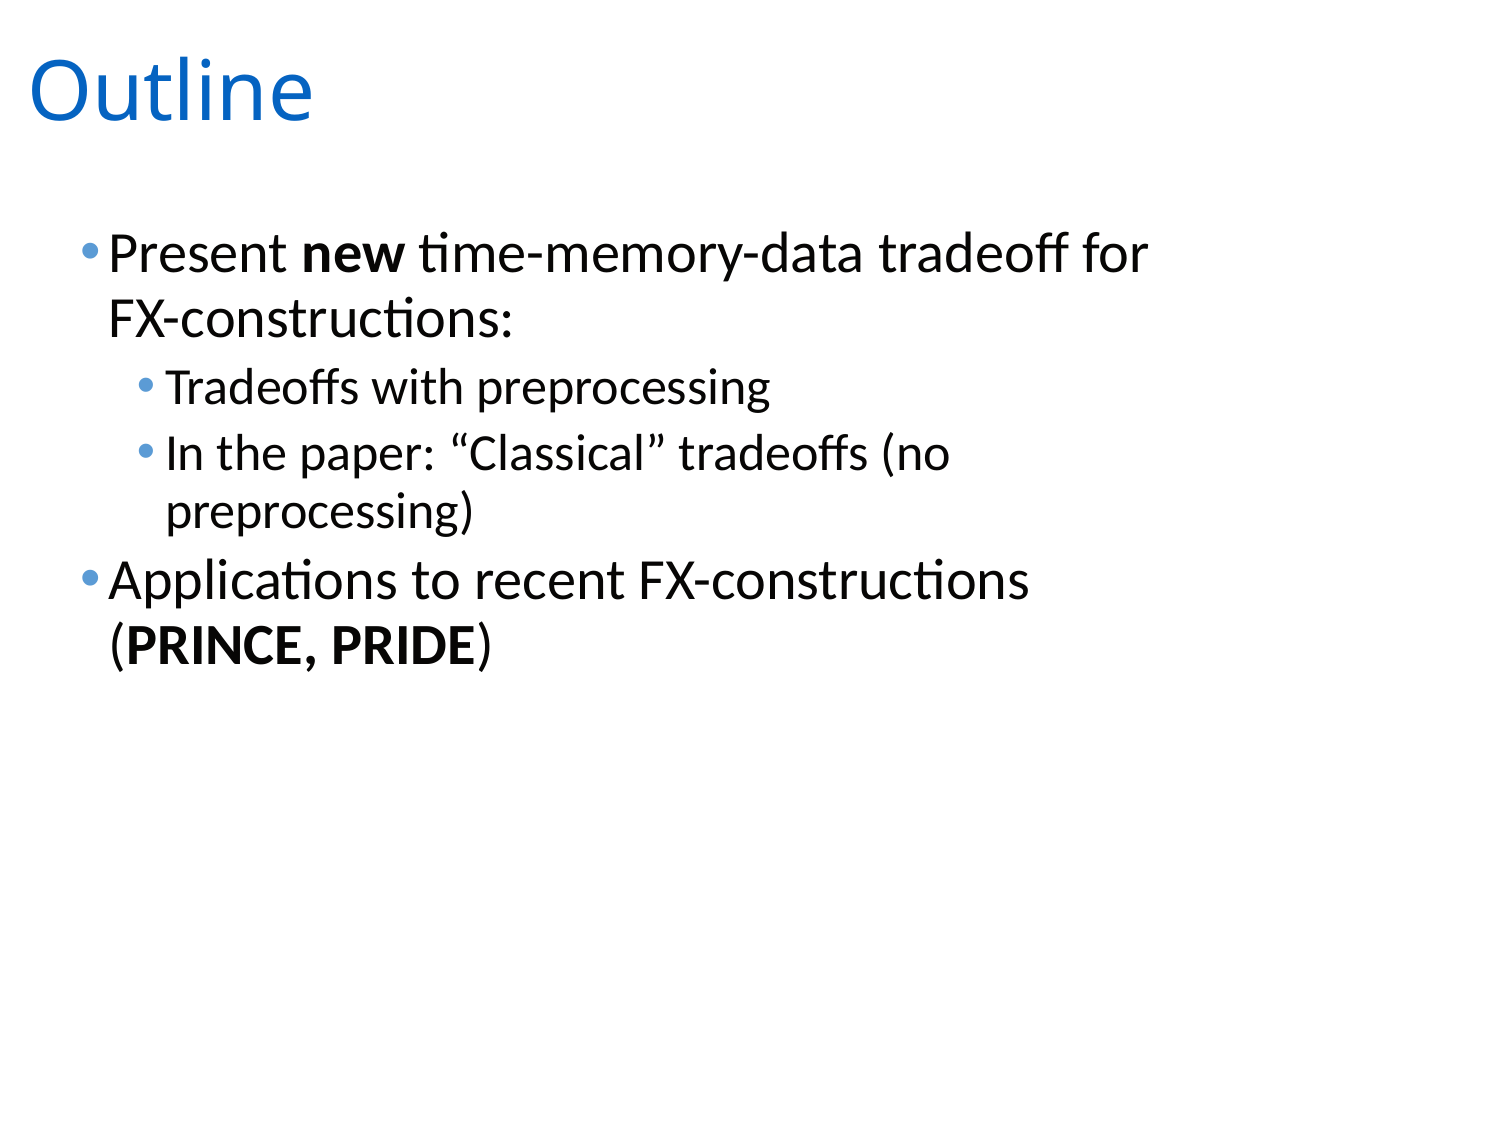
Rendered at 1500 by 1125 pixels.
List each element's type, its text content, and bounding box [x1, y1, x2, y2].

text_box Outline [12, 0, 1316, 188]
list Present new time-memory-data tradeoff for FX-constructions: Tradeoffs with preprocessing In the paper: “Classical” tradeoffs (no preprocessing) Applications to recent FX-constructions (PRINCE, PRIDE) [37, 212, 1235, 925]
